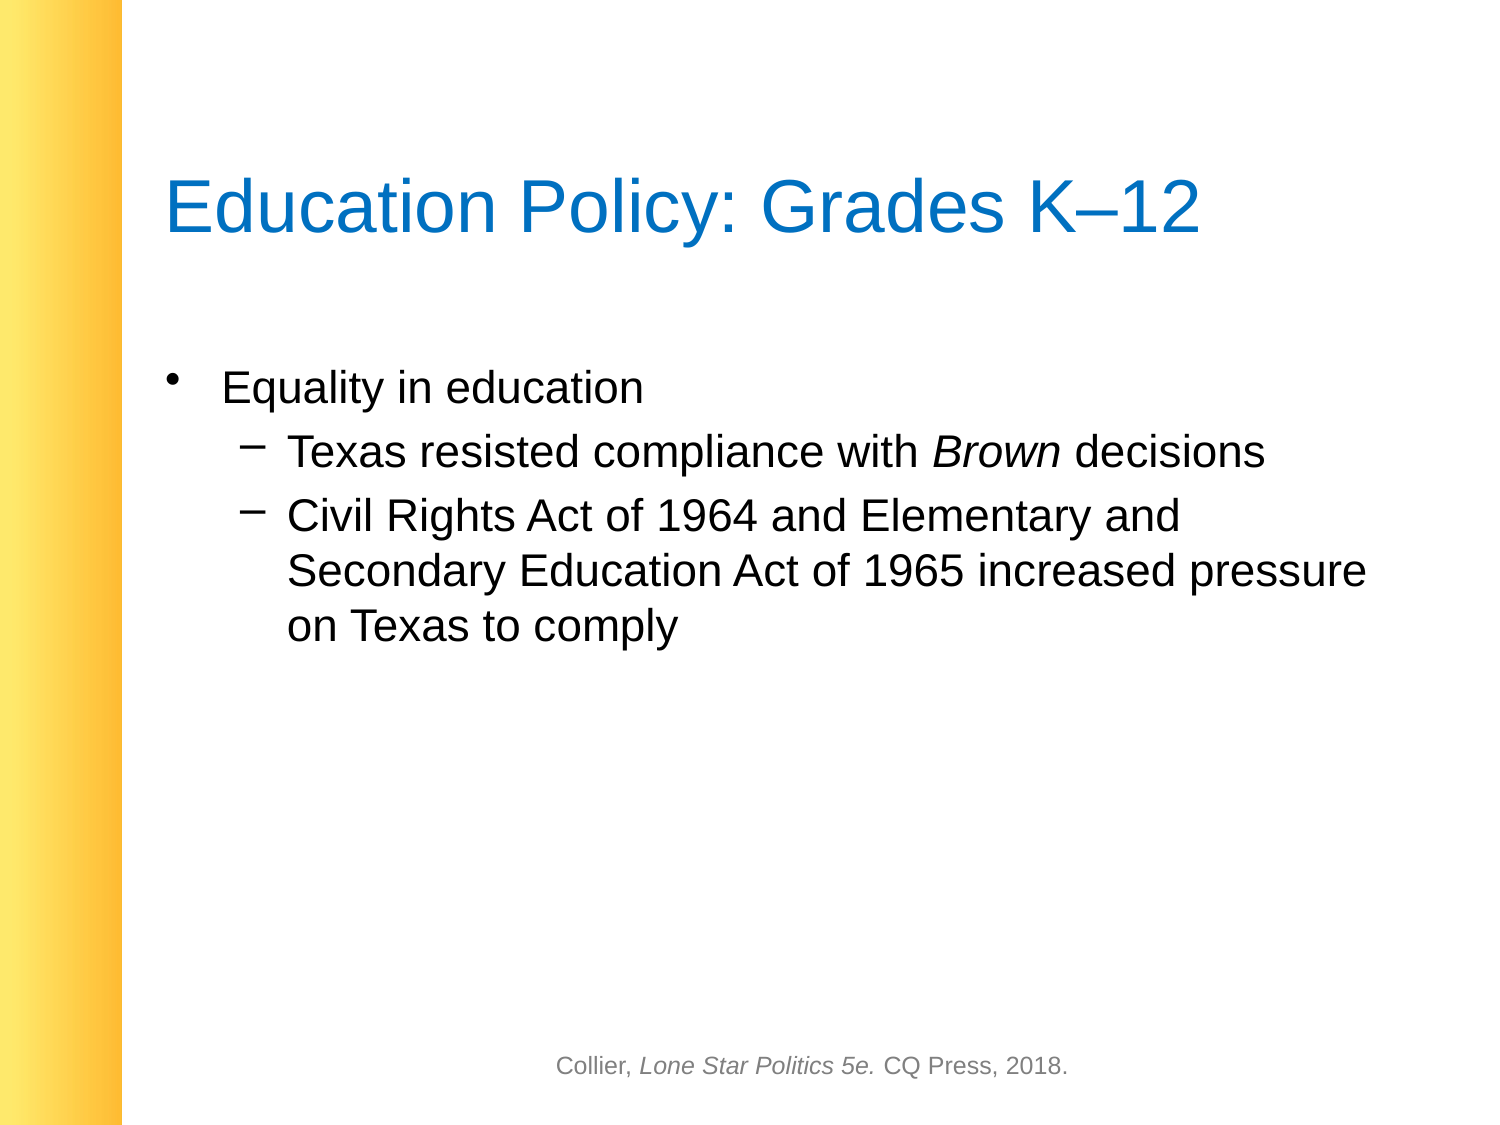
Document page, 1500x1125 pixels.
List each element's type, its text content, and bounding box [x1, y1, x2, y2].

picture [0, 0, 1500, 1125]
text_box Collier, Lone Star Politics 5e. CQ Press, 2018. [525, 1042, 1100, 1087]
title Education Policy: Grades K–12 [150, 149, 1463, 338]
list Equality in education Texas resisted compliance with Brown decisions Civil Rights Act of 1964 and Elementary and Secondary Education Act of 1965 increased pressure on Texas to comply [150, 350, 1413, 800]
